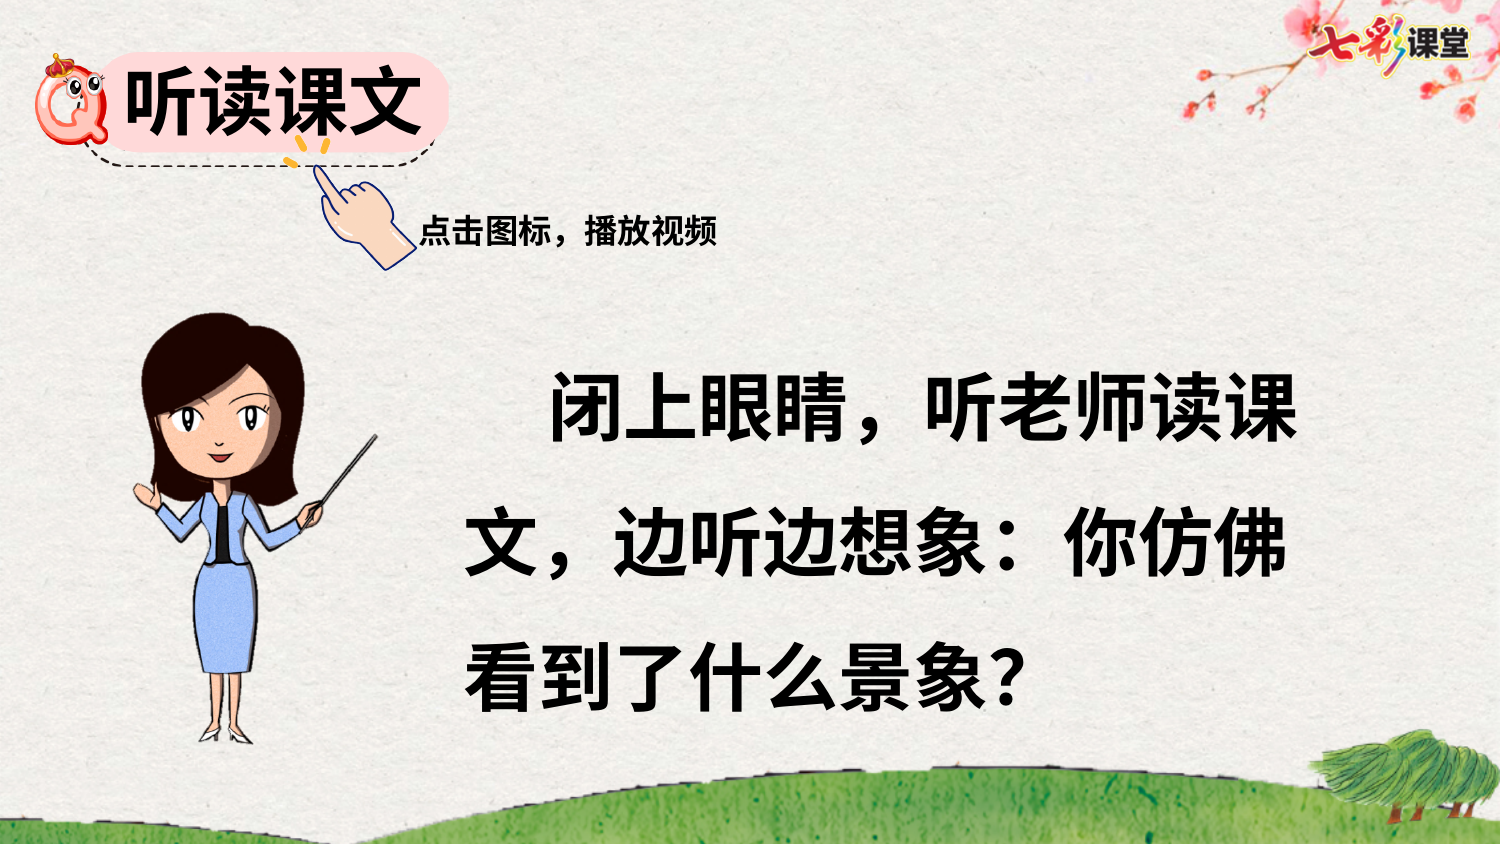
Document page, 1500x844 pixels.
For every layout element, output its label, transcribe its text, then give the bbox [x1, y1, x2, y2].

picture [0, 0, 1500, 844]
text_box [34, 48, 461, 167]
text_box 闭上眼睛，听老师读课文，边听边想象：你仿佛看到了什么景象？ [454, 311, 1346, 725]
text_box 点击图标，播放视频 [444, 204, 750, 256]
